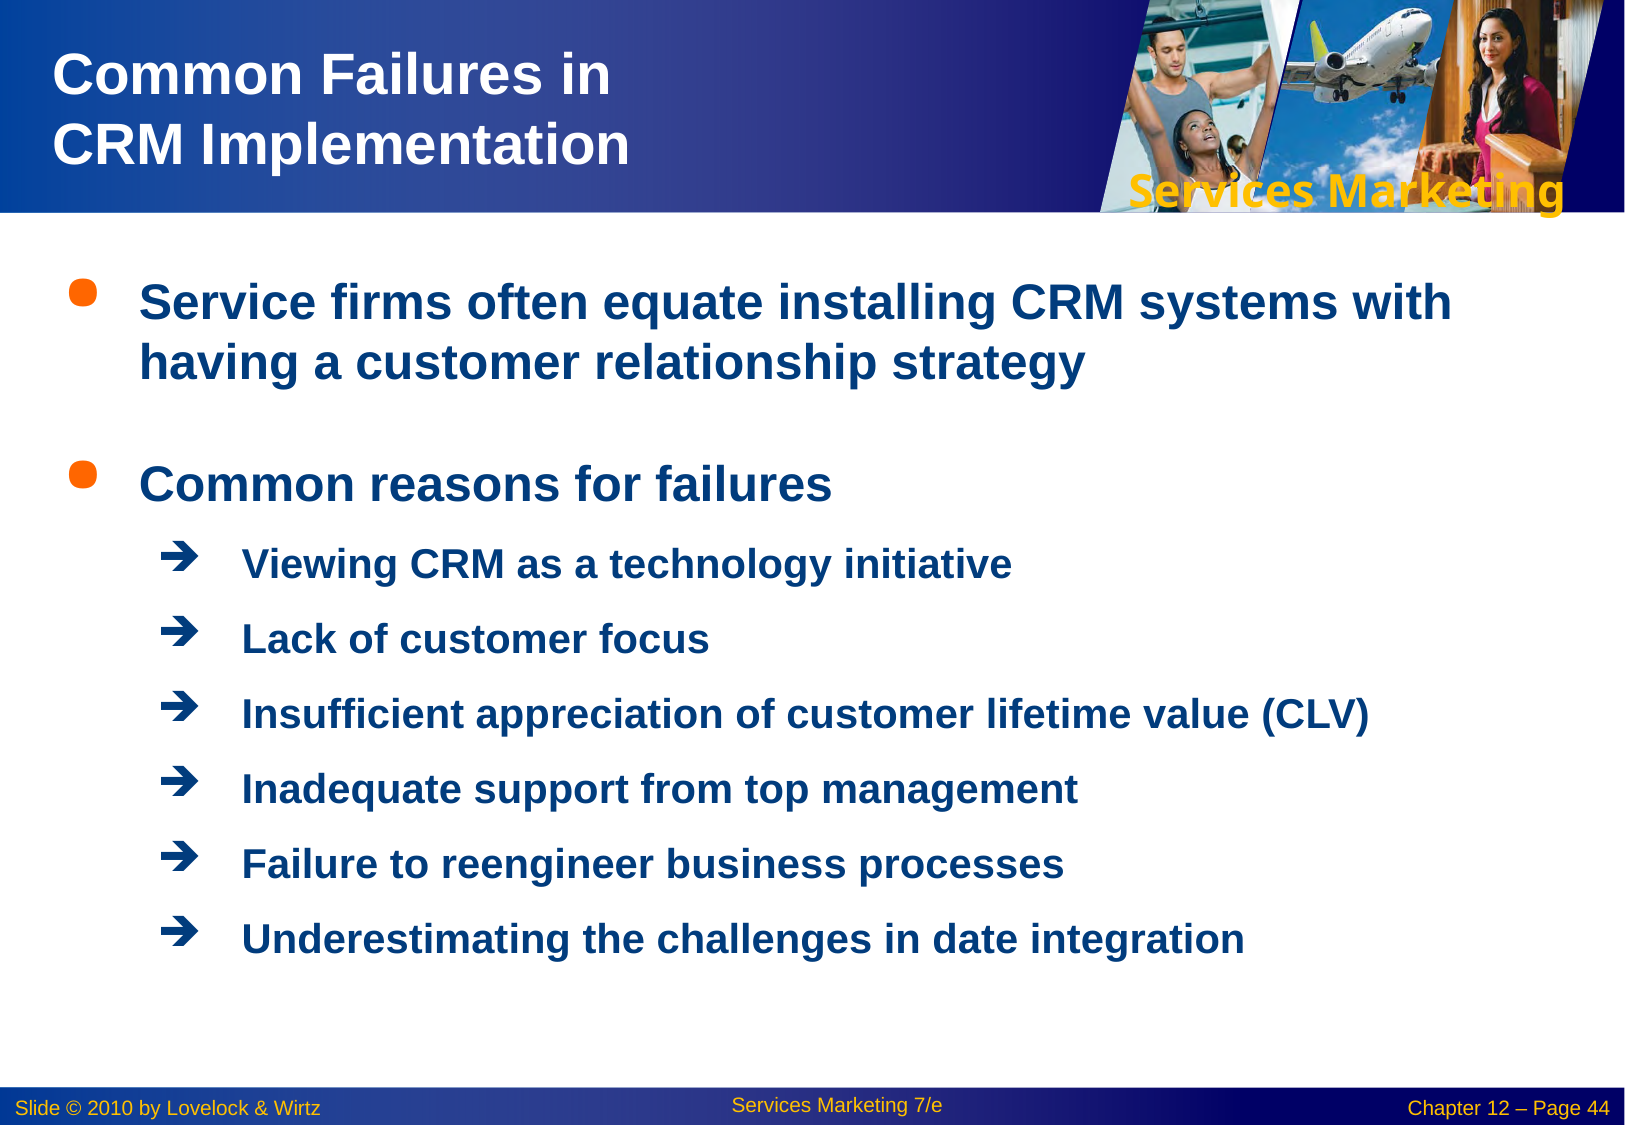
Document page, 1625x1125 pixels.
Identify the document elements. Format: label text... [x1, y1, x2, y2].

list Service firms often equate installing CRM systems with having a customer relationship strategy Common reasons for failures Viewing CRM as a technology initiative Lack of customer focus Insufficient appreciation of customer lifetime value (CLV) Inadequate support from top management Failure to reengineer business processes Underestimating the challenges in date integration [49, 261, 1588, 1051]
picture [1162, 186, 1172, 192]
title Common Failures in CRM Implementation [36, 37, 1088, 176]
picture [1100, 0, 1604, 213]
picture [1546, 187, 1556, 202]
